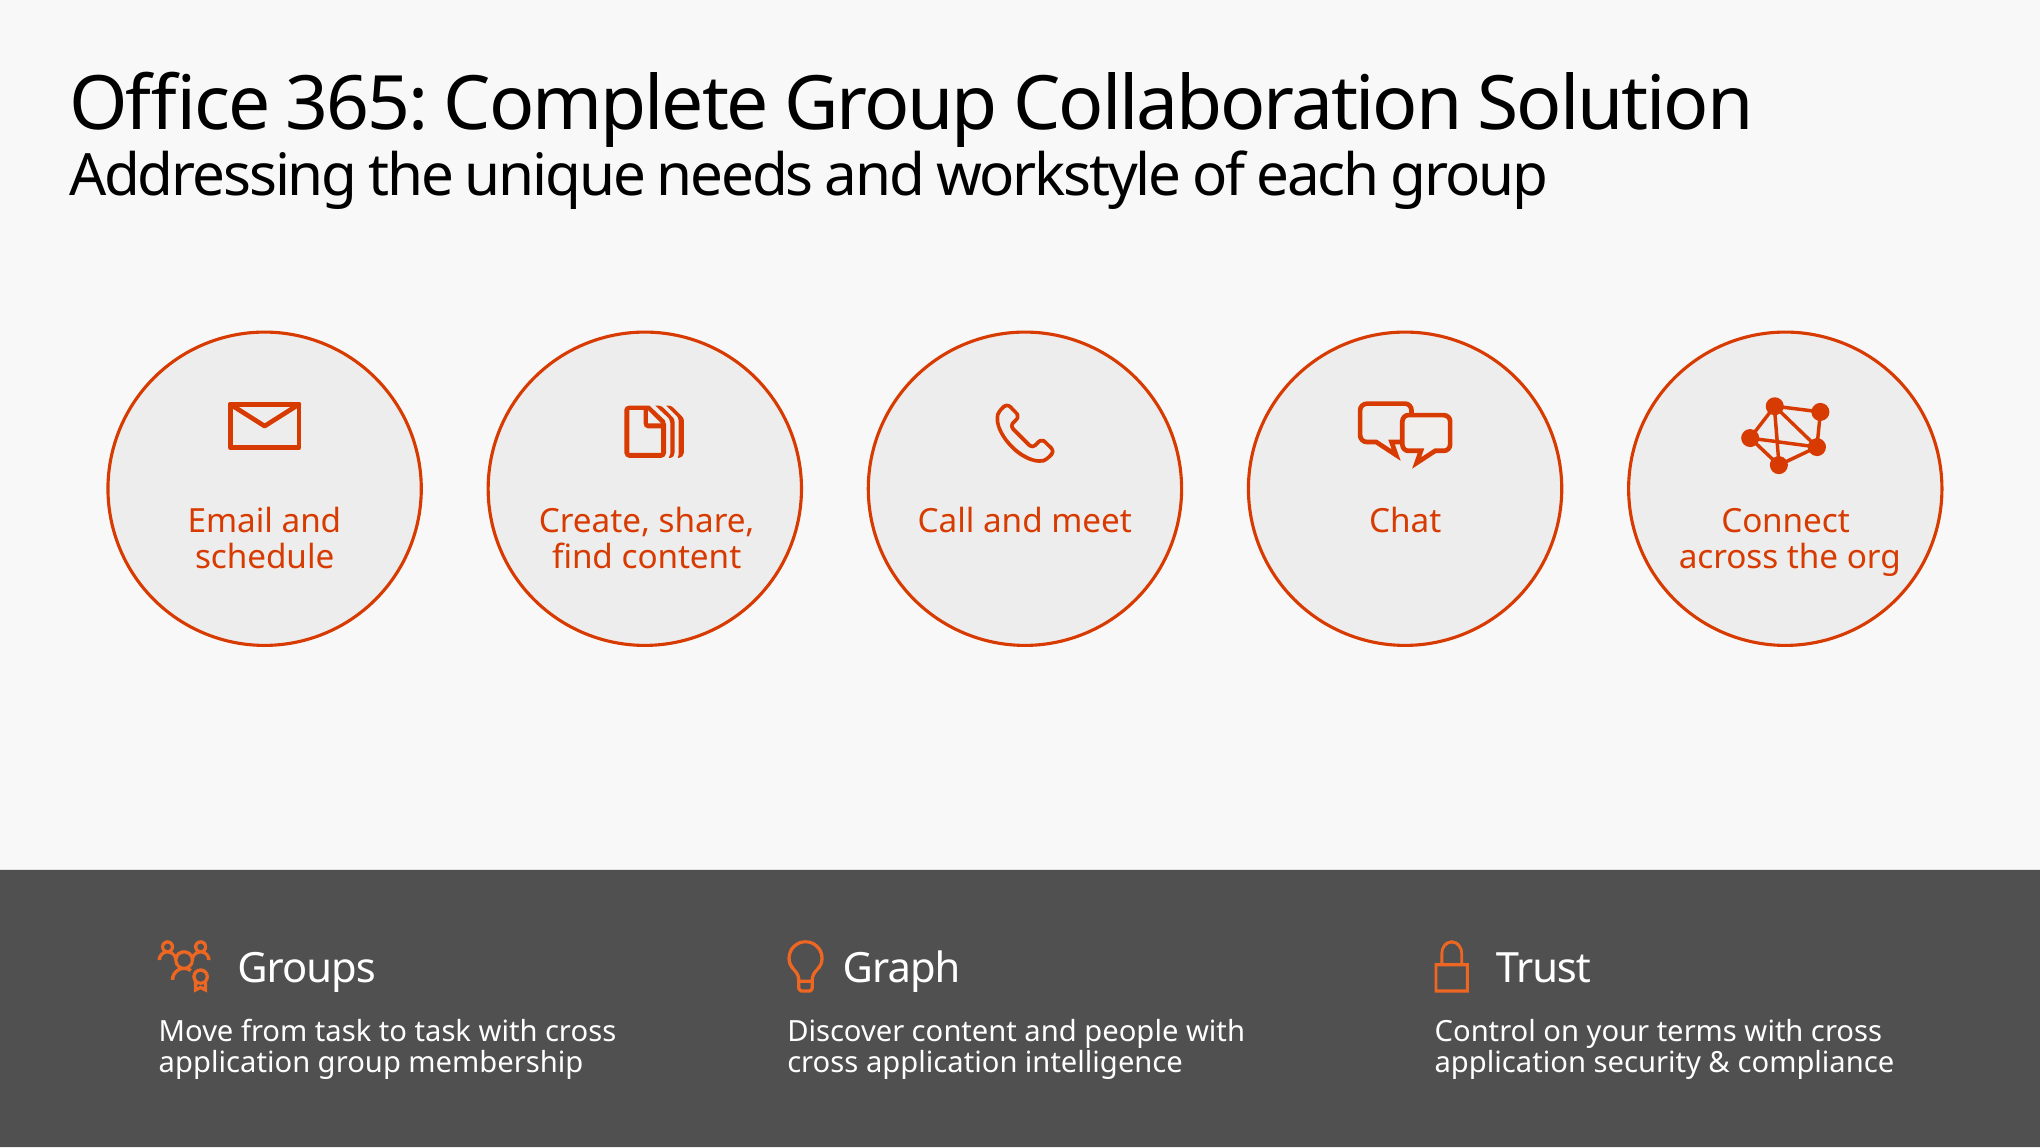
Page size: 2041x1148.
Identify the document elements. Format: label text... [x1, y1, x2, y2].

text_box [107, 331, 422, 646]
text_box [787, 925, 1298, 1092]
title Office 365: Complete Group Collaboration Solution Addressing the unique needs and workstyle of each group [45, 49, 1996, 200]
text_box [868, 331, 1182, 646]
text_box [0, 869, 2041, 1148]
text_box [1628, 331, 1943, 646]
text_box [1434, 925, 1945, 1092]
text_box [487, 331, 802, 646]
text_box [157, 925, 669, 1092]
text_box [1248, 331, 1562, 646]
